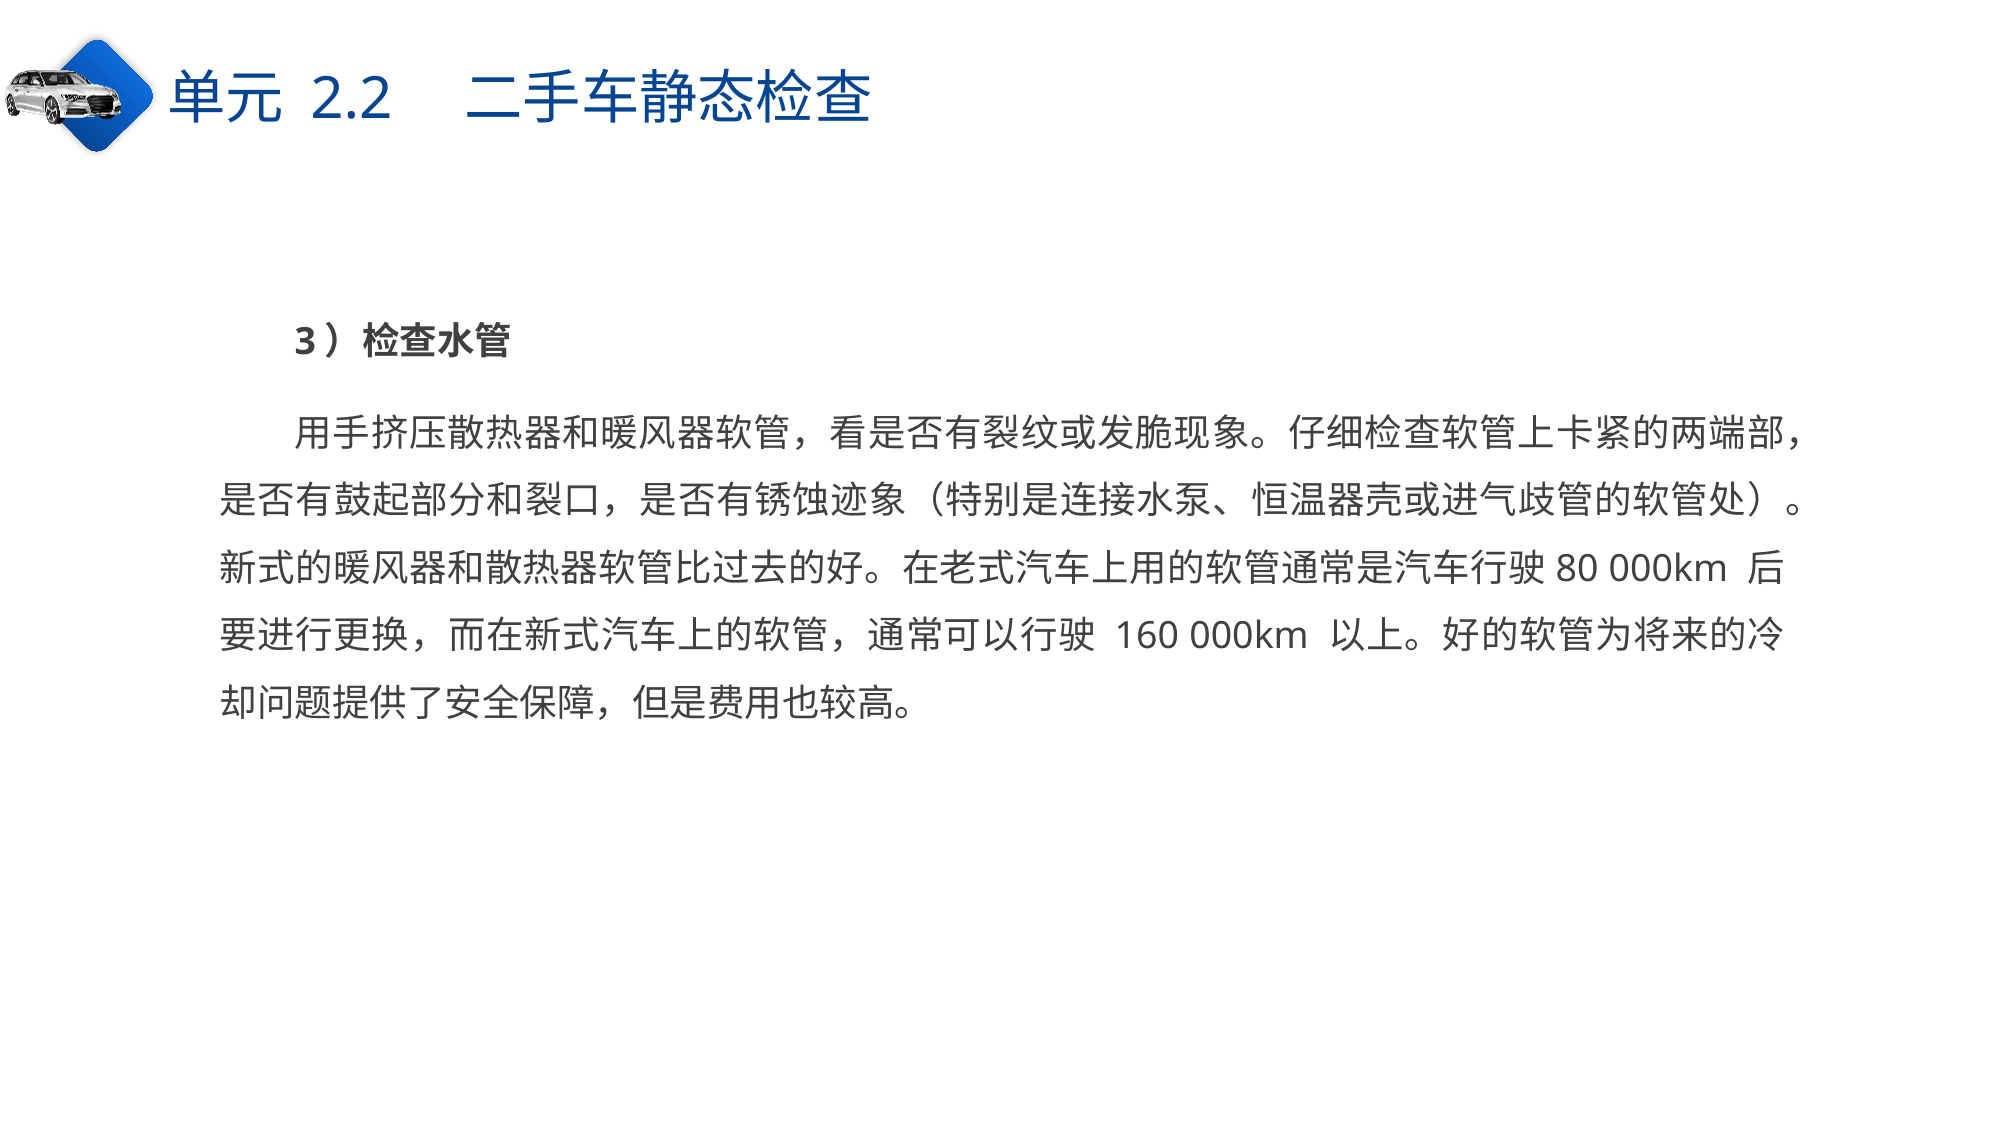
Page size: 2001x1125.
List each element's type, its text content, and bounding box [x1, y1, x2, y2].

text_box 用手挤压散热器和暖风器软管，看是否有裂纹或发脆现象。仔细检查软管上卡紧的两端部，是否有鼓起部分和裂口，是否有锈蚀迹象（特别是连接水泵、恒温器壳或进气歧管的软管处）。新式的暖风器和散热器软管比过去的好。在老式汽车上用的软管通常是汽车行驶80 000km 后要进行更换，而在新式汽车上的软管，通常可以行驶 160 000km 以上。好的软管为将来的冷却问题提供了安全保障，但是费用也较高。 [204, 379, 1800, 732]
picture [0, 31, 125, 157]
text_box 单元 2.2 二手车静态检查 [152, 52, 888, 138]
text_box 3）检查水管 [204, 286, 1000, 370]
